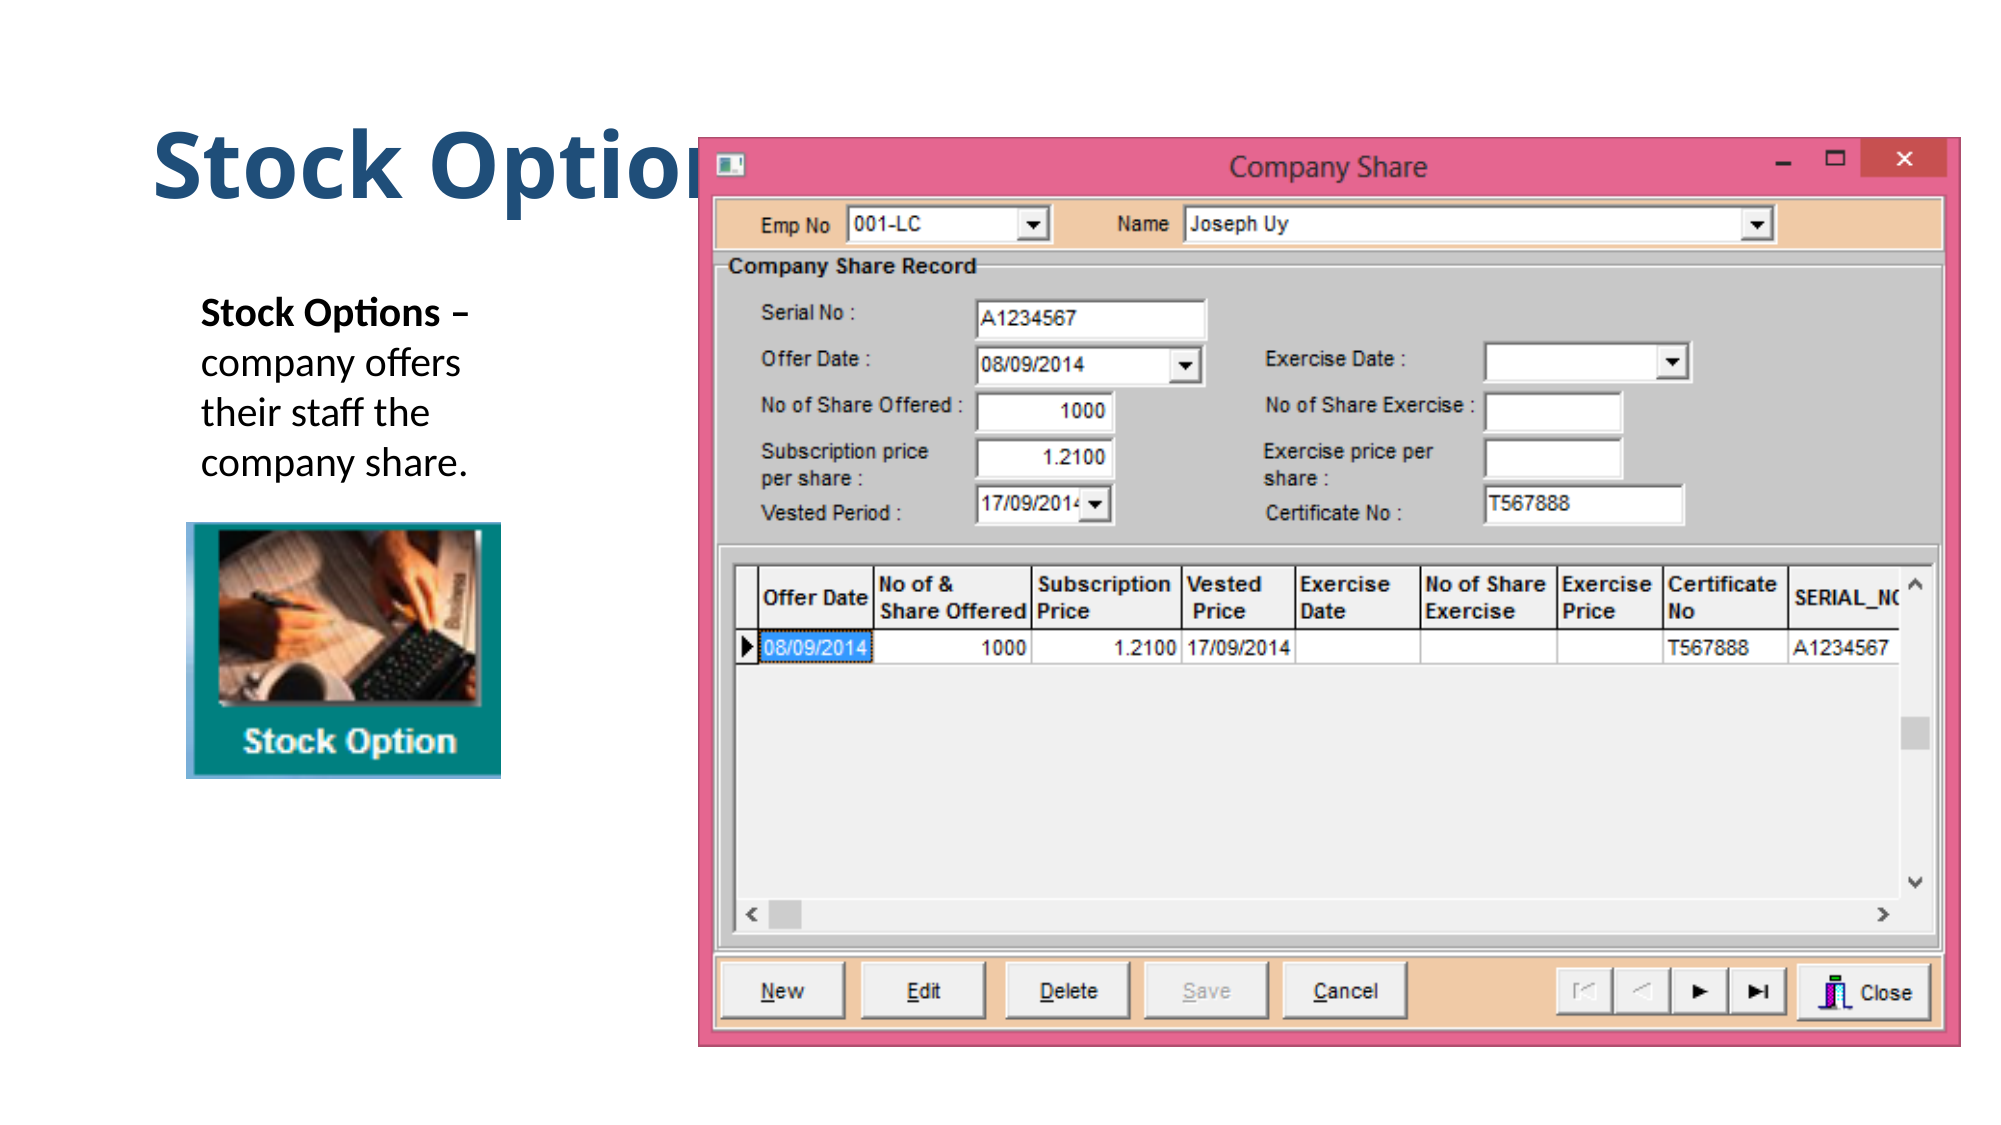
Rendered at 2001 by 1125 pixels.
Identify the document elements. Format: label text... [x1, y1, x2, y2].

picture [185, 522, 501, 779]
title Stock Options [137, 59, 1863, 278]
text_box Stock Options –company offers their staff the company share. [186, 277, 546, 493]
picture [698, 137, 1961, 1047]
